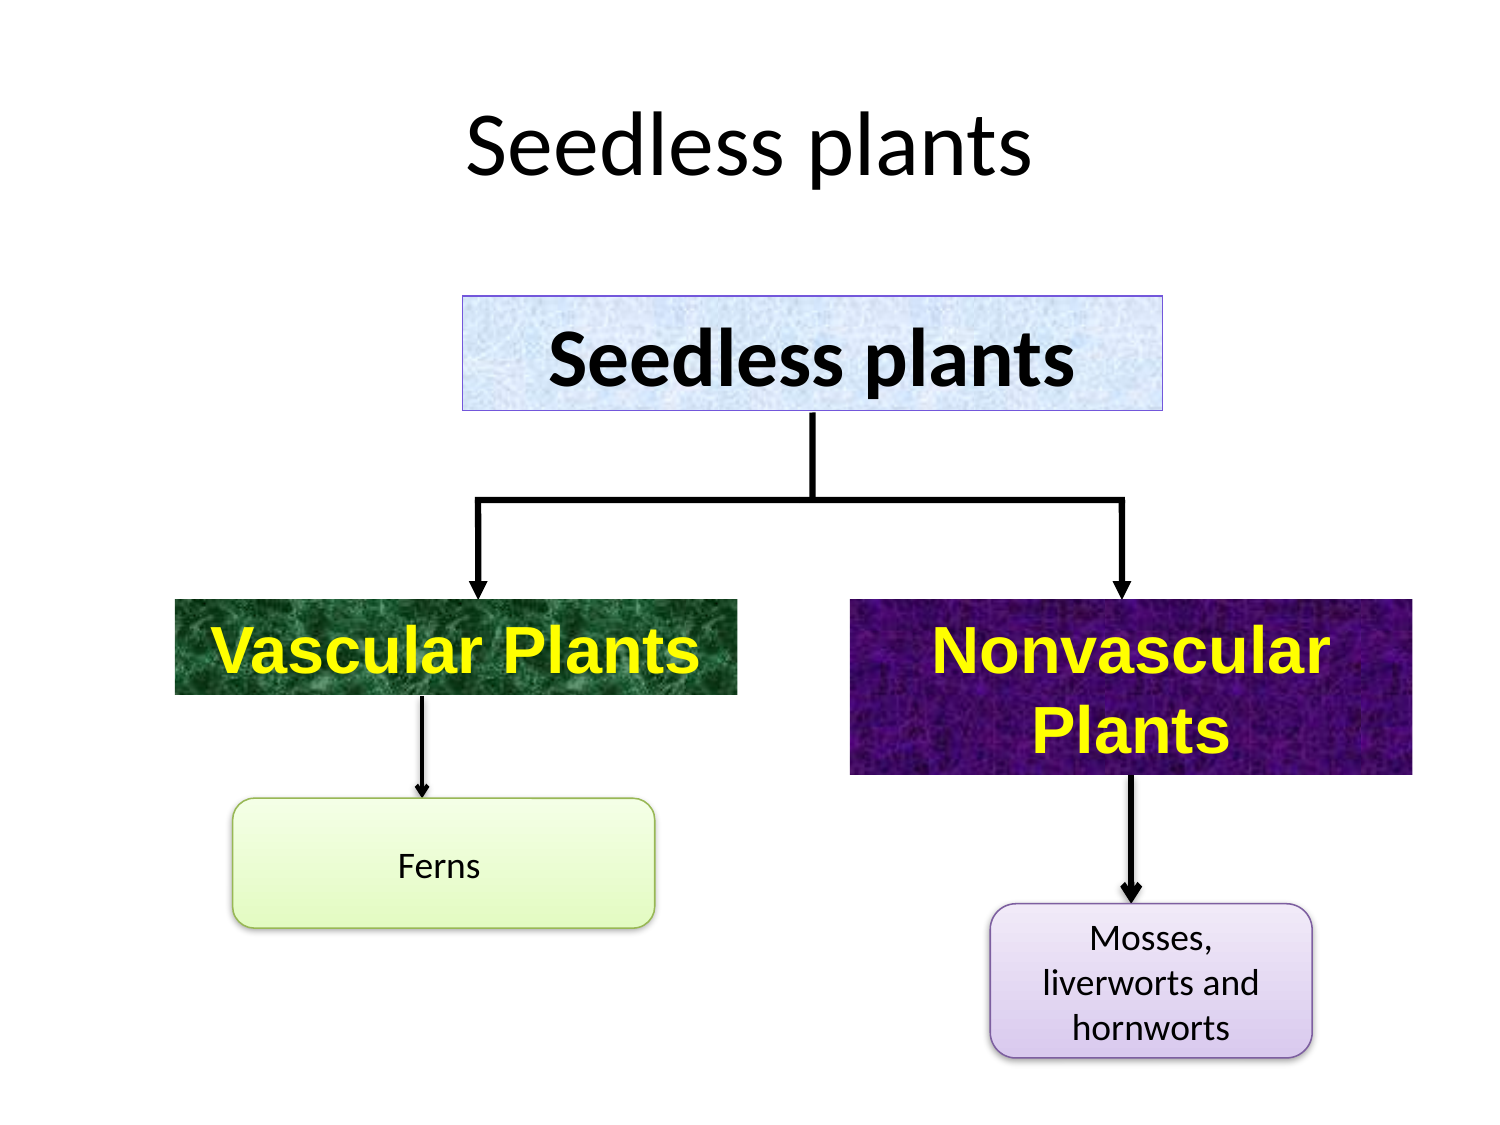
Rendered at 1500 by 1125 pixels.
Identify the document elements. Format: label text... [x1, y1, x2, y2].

text_box Ferns [231, 797, 656, 929]
title Seedless plants [75, 45, 1425, 233]
text_box Mosses, liverworts and hornworts [989, 902, 1313, 1059]
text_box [474, 412, 1126, 601]
text_box Vascular Plants [174, 599, 738, 695]
text_box Seedless plants [462, 295, 1163, 411]
text_box Nonvascular Plants [849, 599, 1413, 775]
